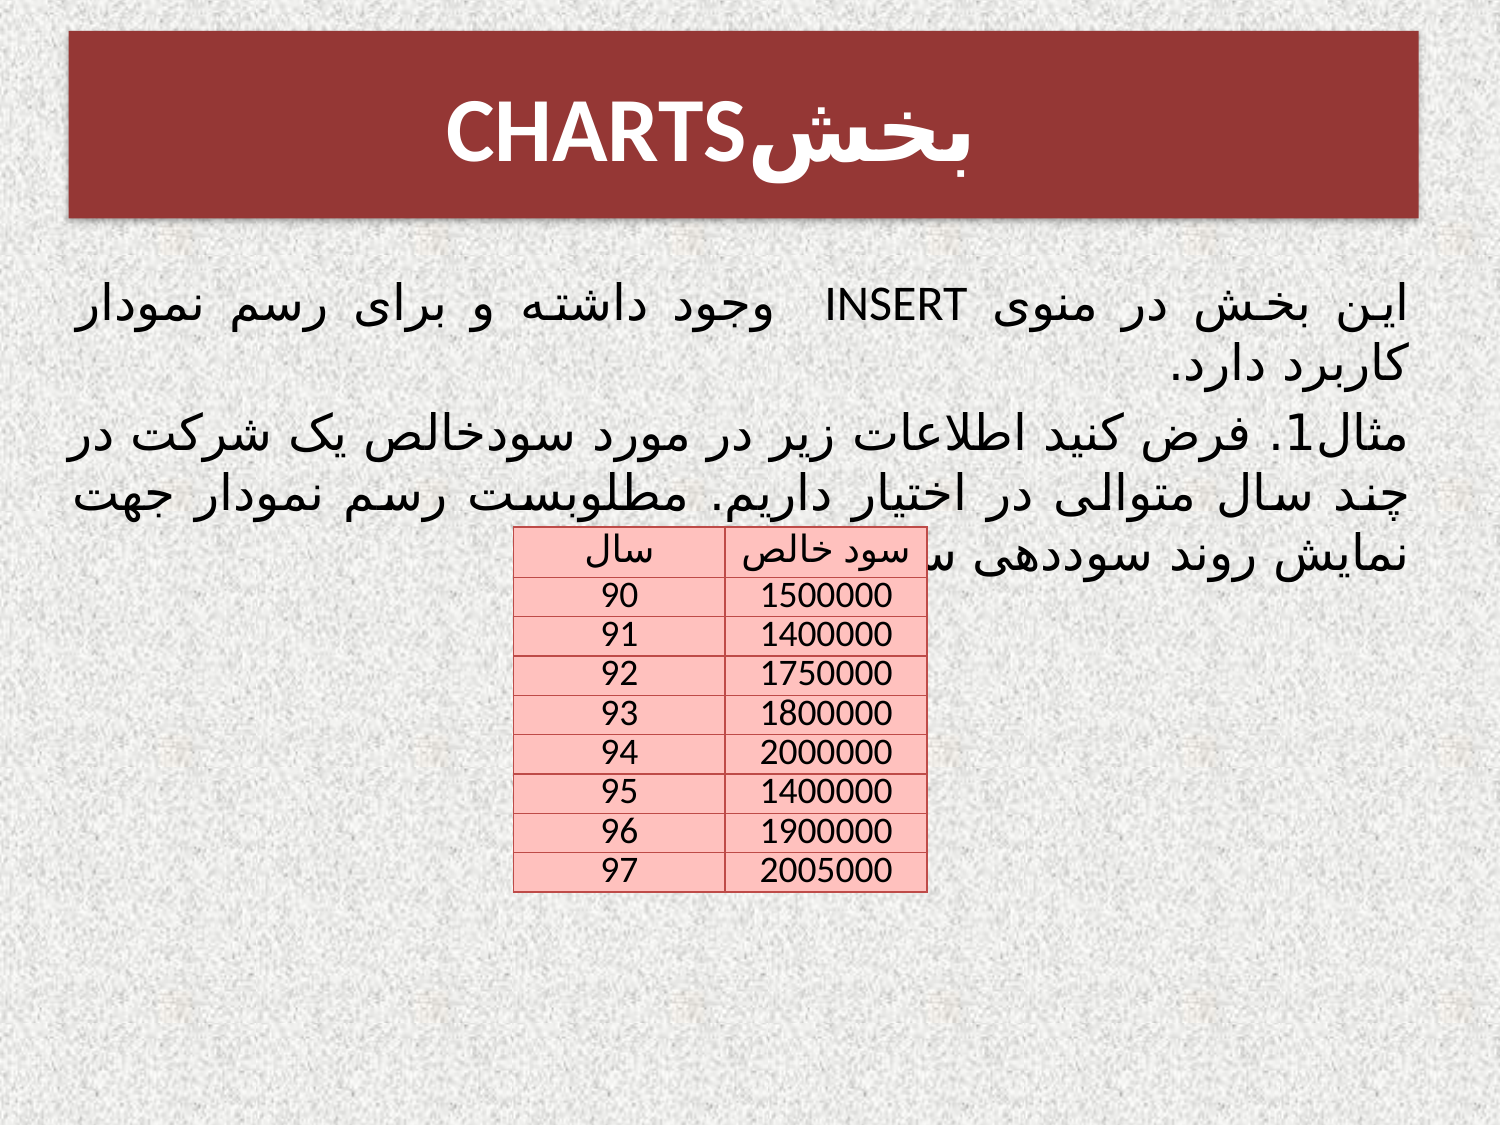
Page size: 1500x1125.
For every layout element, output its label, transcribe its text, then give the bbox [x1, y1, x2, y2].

list این بخش در منوی INSERT وجود داشته و برای رسم نمودار کاربرد دارد. مثال1. فرض کنید اطلاعات زیر در مورد سودخالص یک شرکت در چند سال متوالی در اختیار داریم. مطلوبست رسم نمودار جهت نمایش روند سوددهی سازمان. [53, 262, 1425, 1071]
table_cell 90 [514, 578, 724, 616]
table_cell 2005000 [726, 853, 926, 891]
table_cell 91 [514, 617, 724, 655]
table_cell 94 [514, 735, 724, 773]
table_header سال [514, 528, 724, 577]
table_cell 1750000 [726, 657, 926, 695]
picture [0, 0, 1500, 1125]
table_cell 1800000 [726, 696, 926, 734]
table_cell 92 [514, 657, 724, 695]
table_cell 96 [514, 814, 724, 852]
table_header سود خالص [726, 528, 926, 577]
table_cell 95 [514, 775, 724, 813]
table_cell 1400000 [726, 617, 926, 655]
table_cell 1900000 [726, 814, 926, 852]
table_cell 1400000 [726, 775, 926, 813]
table_cell 1500000 [726, 578, 926, 616]
table_cell 97 [514, 853, 724, 891]
title CHARTSبخش [68, 30, 1419, 219]
table_cell 2000000 [726, 735, 926, 773]
table_cell 93 [514, 696, 724, 734]
